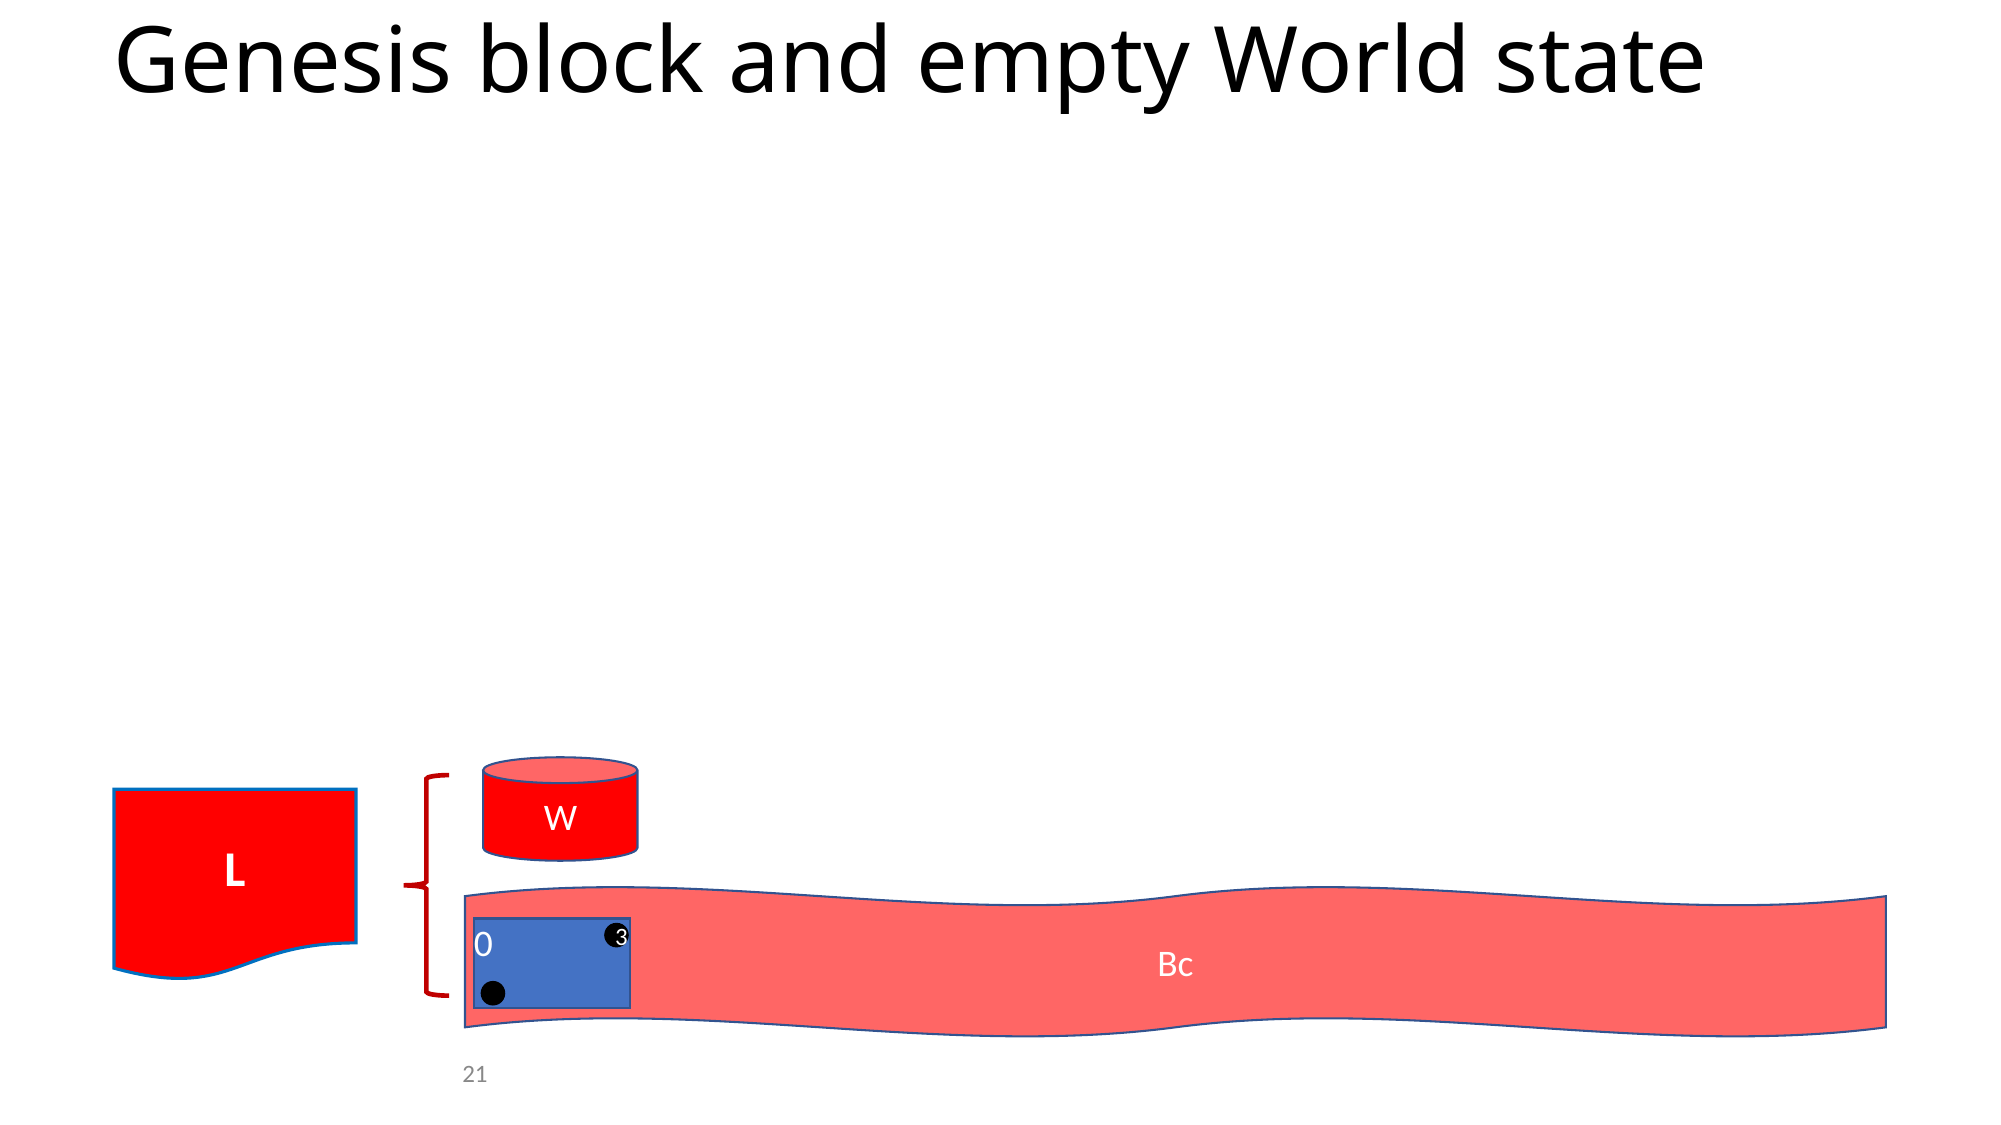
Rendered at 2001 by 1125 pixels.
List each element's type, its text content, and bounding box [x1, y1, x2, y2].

title Genesis block and empty World state [113, 0, 1840, 114]
text_box [403, 775, 450, 996]
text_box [603, 912, 630, 958]
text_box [473, 918, 631, 1009]
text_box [113, 788, 357, 979]
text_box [464, 886, 1887, 1037]
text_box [482, 756, 638, 861]
slide_number 21 [451, 1050, 496, 1096]
